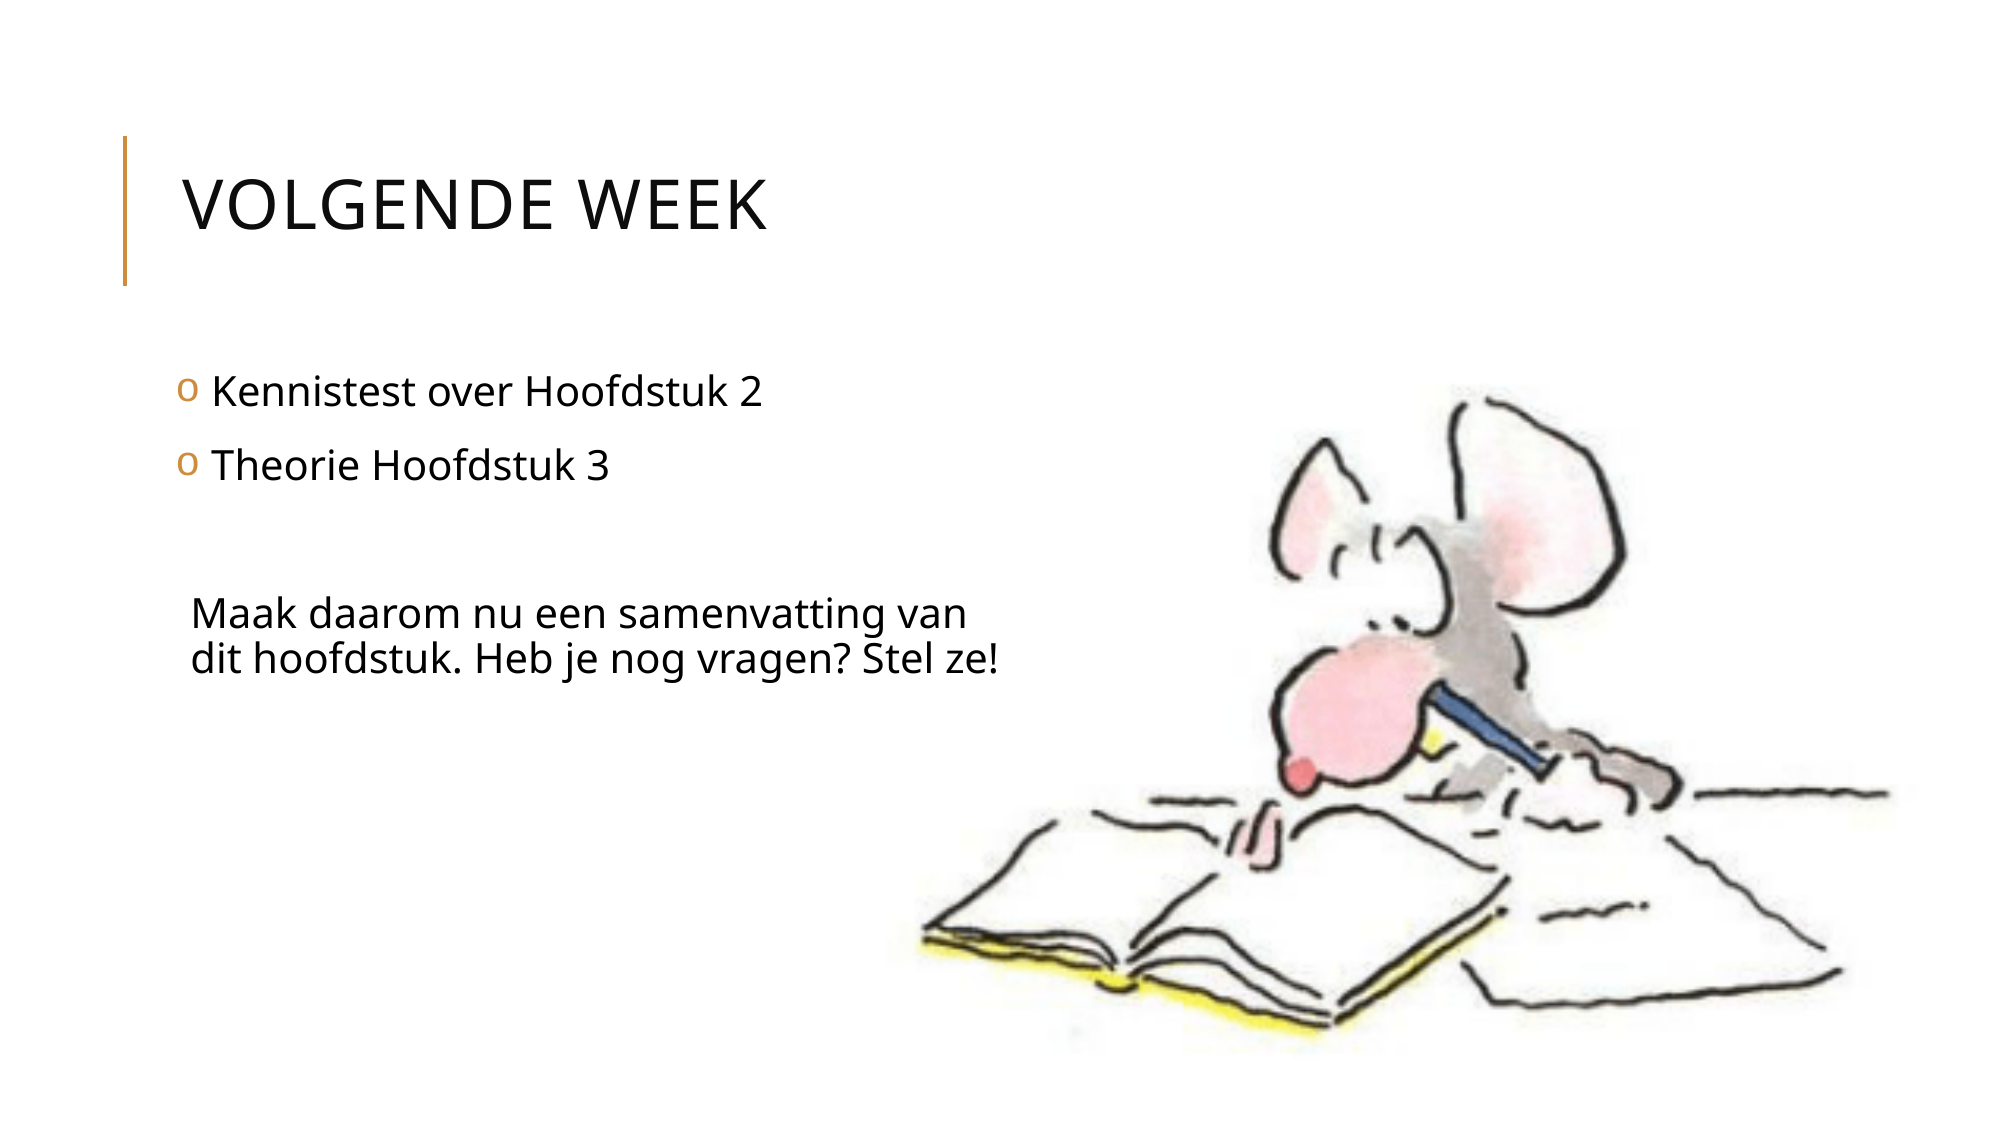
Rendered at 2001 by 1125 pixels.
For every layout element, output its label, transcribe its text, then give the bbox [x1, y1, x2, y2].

picture [850, 341, 1985, 1125]
title Volgende week [168, 135, 790, 285]
list Kennistest over Hoofdstuk 2 Theorie Hoofdstuk 3 Maak daarom nu een samenvatting van dit hoofdstuk. Heb je nog vragen? Stel ze! [168, 362, 843, 1008]
